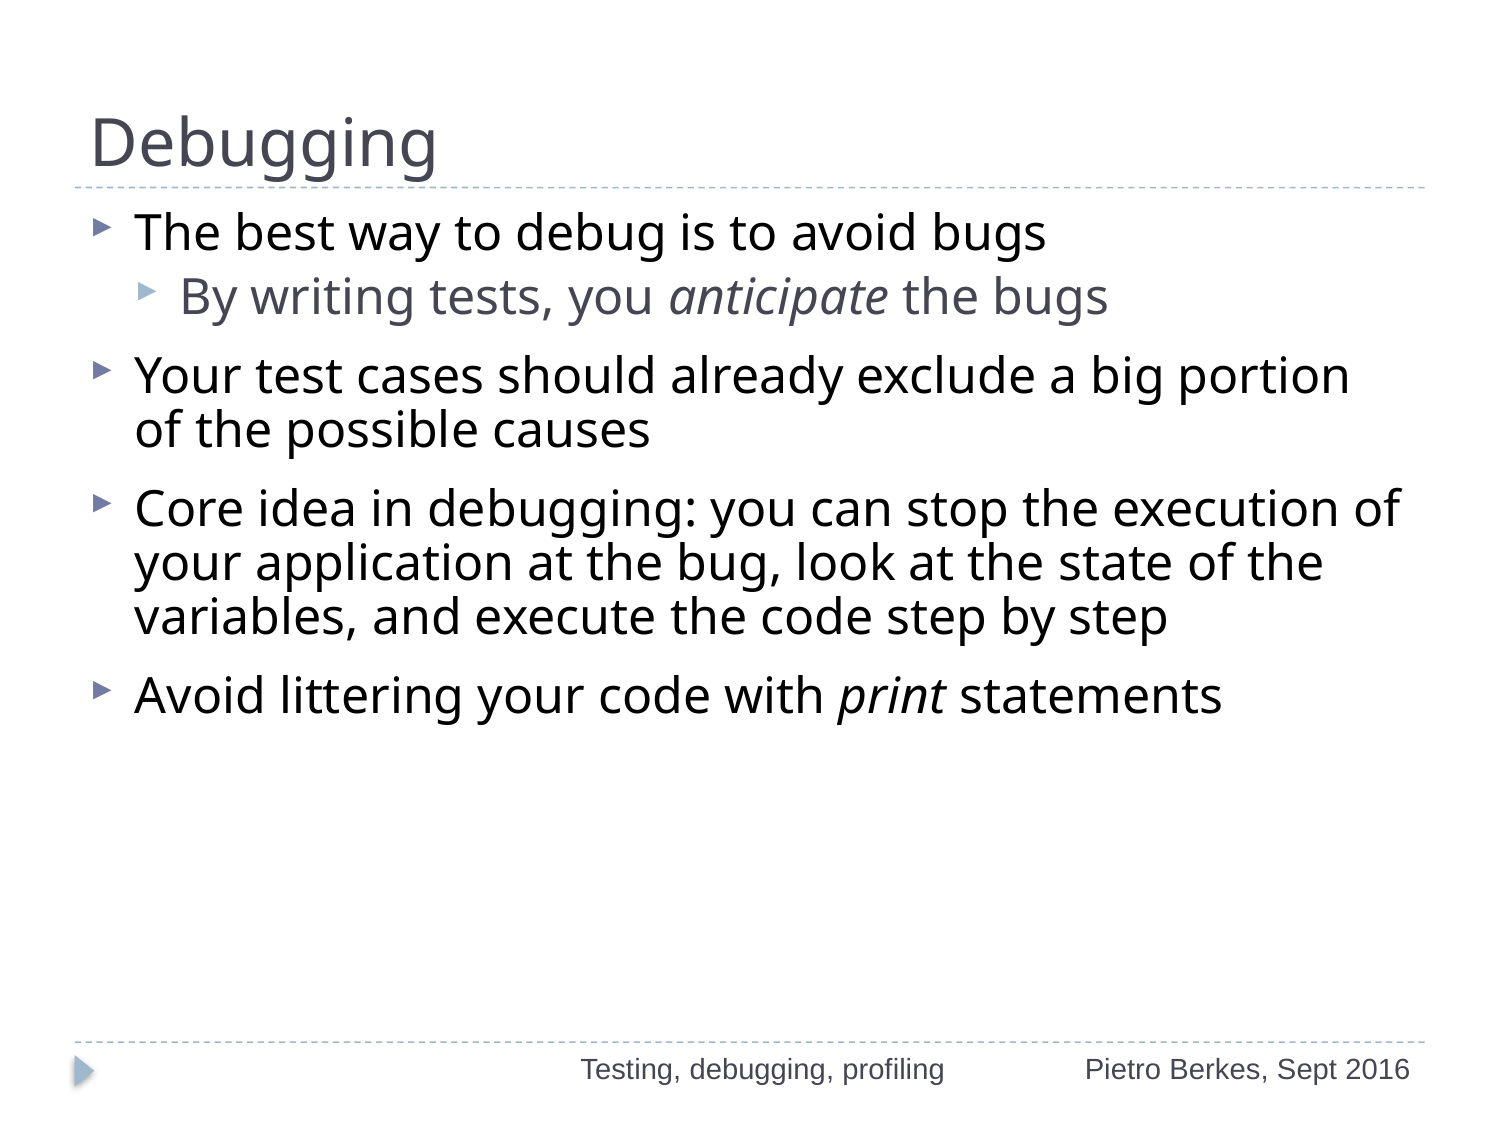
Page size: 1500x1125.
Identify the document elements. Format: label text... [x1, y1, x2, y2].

list The best way to debug is to avoid bugs By writing tests, you anticipate the bugs Your test cases should already exclude a big portion of the possible causes Core idea in debugging: you can stop the execution of your application at the bug, look at the state of the variables, and execute the code step by step Avoid littering your code with print statements [75, 200, 1425, 1010]
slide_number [1050, 1042, 1426, 1103]
footer Testing, debugging, profiling [475, 1042, 1050, 1103]
title Debugging [75, 24, 1425, 188]
